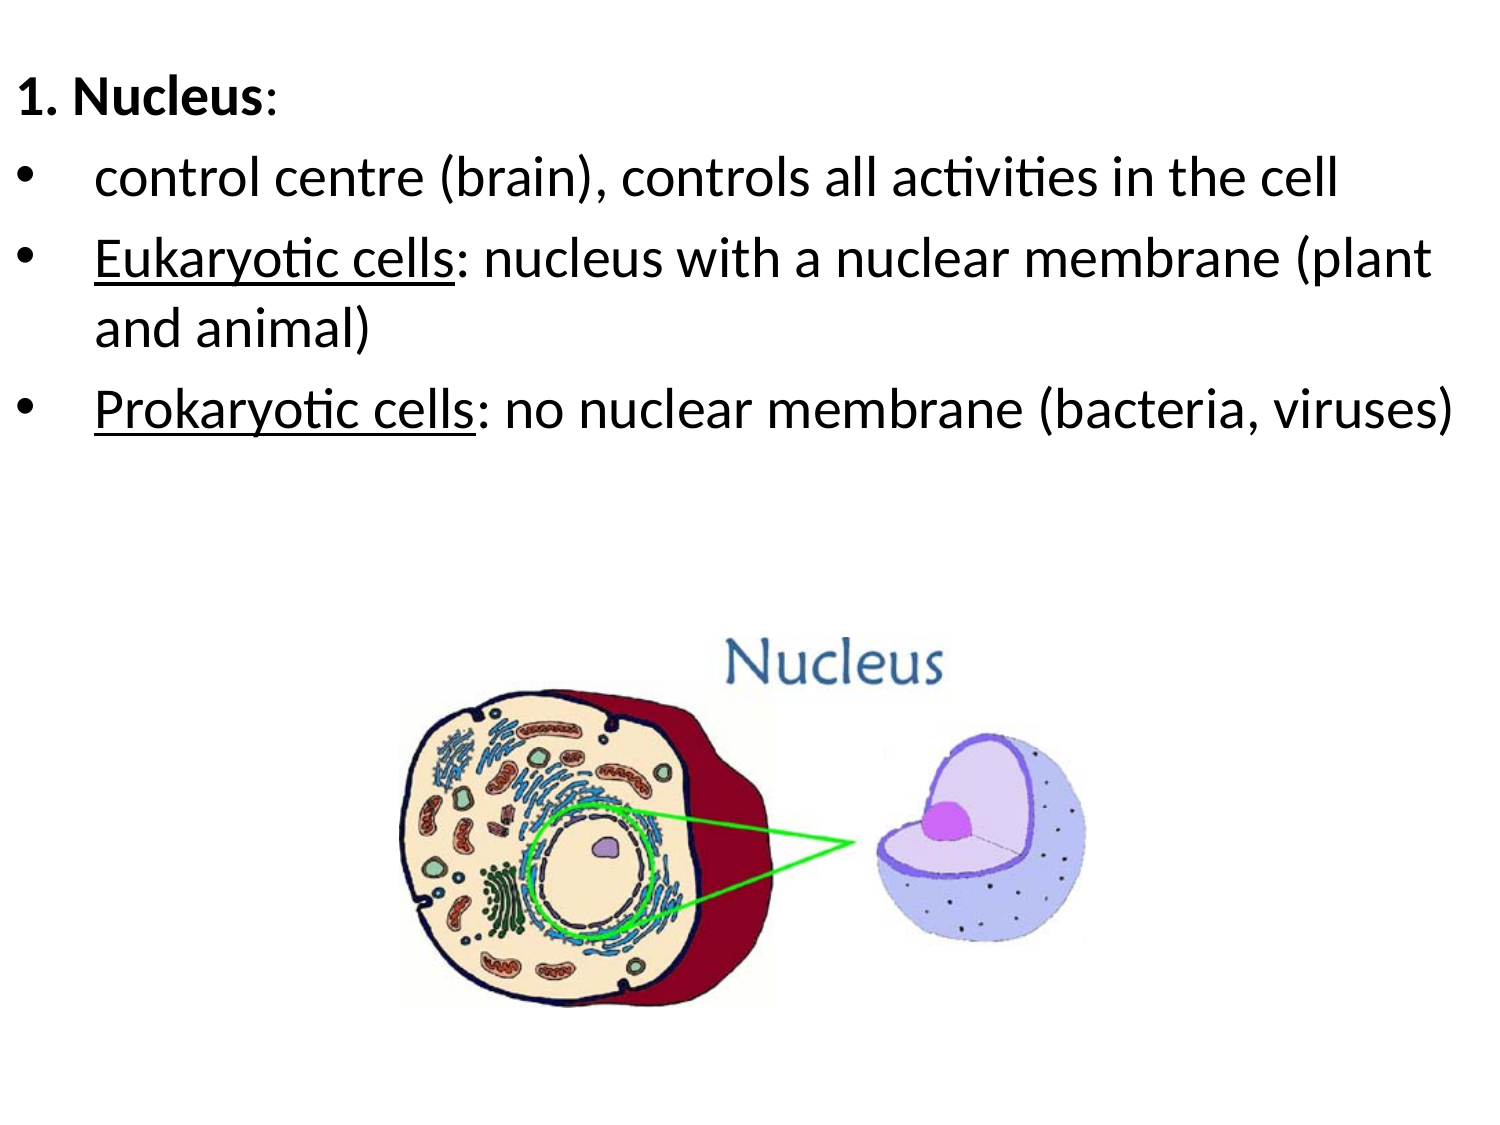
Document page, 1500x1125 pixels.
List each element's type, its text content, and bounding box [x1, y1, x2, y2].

list 1. Nucleus: control centre (brain), controls all activities in the cell Eukaryotic cells: nucleus with a nuclear membrane (plant and animal) Prokaryotic cells: no nuclear membrane (bacteria, viruses) [0, 50, 1500, 513]
picture [399, 637, 1088, 1008]
